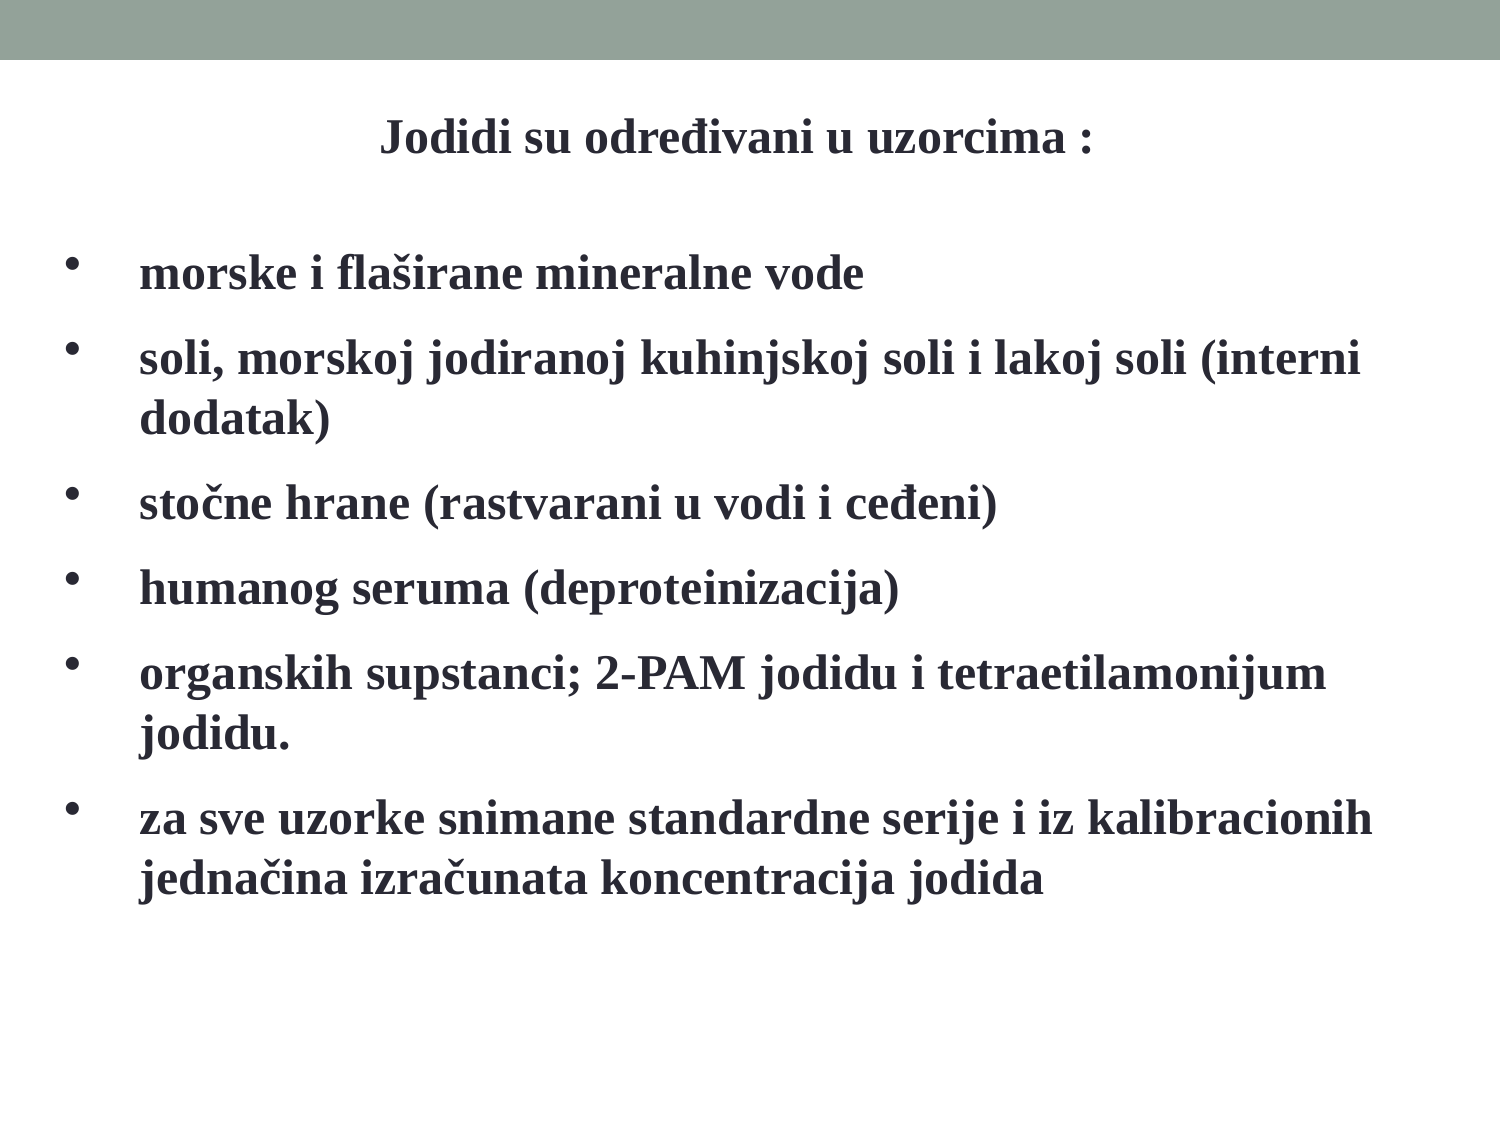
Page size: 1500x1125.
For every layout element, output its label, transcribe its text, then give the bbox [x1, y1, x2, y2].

text_box Jodidi su određivani u uzorcima : morske i flaširane mineralne vode soli, morskoj jodiranoj kuhinjskoj soli i lakoj soli (interni dodatak) stočne hrane (rastvarani u vodi i ceđeni) humanog seruma (deproteinizacija) organskih supstanci; 2-PAM jodidu i tetraetilamonijum jodidu. za sve uzorke snimane standardne serije i iz kalibracionih jednačina izračunata koncentracija jodida [50, 37, 1425, 912]
